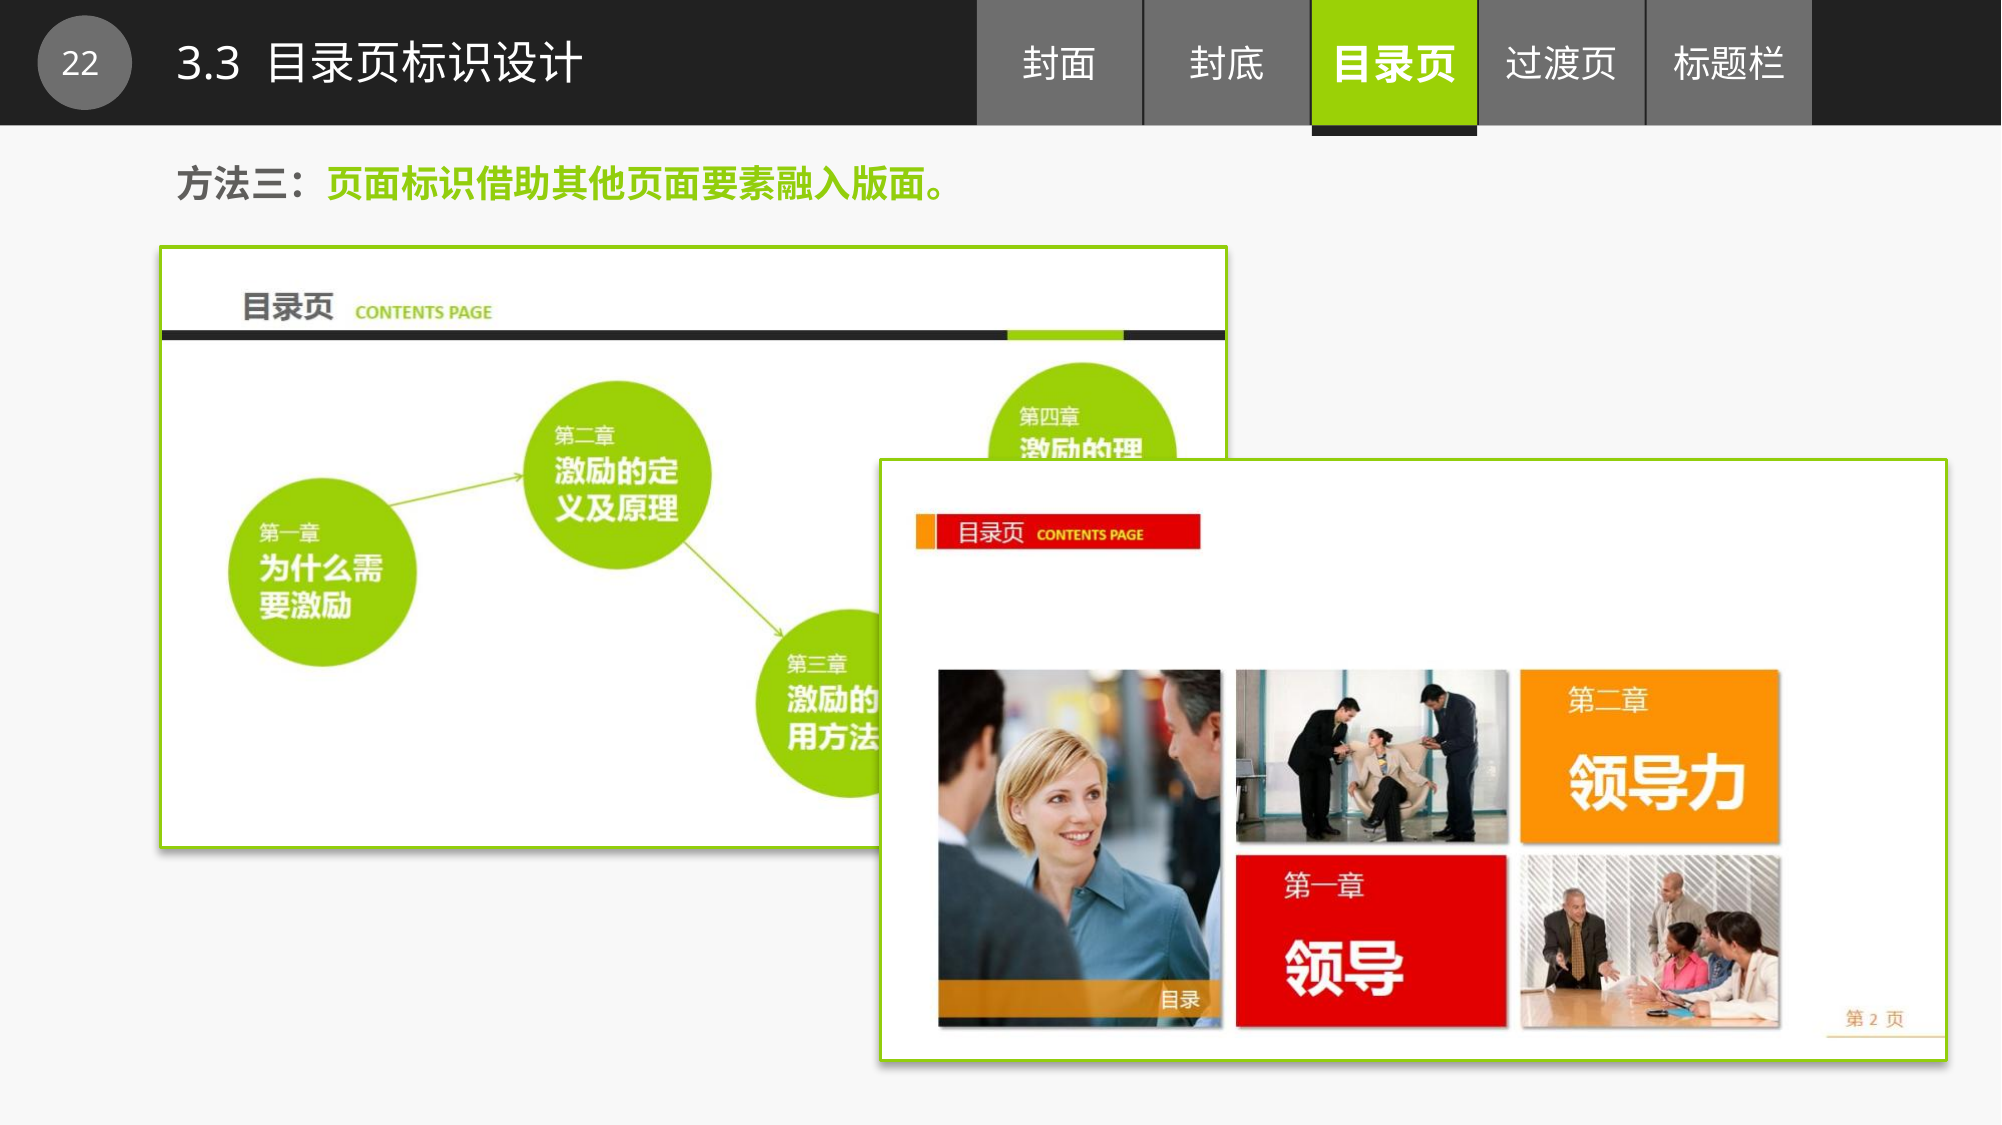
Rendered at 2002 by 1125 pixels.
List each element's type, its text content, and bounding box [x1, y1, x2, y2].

text_box 方法三：页面标识借助其他页面要素融入版面。 [161, 139, 1964, 213]
picture [161, 248, 1946, 1059]
text_box 3.3 目录页标识设计 [161, 25, 977, 96]
